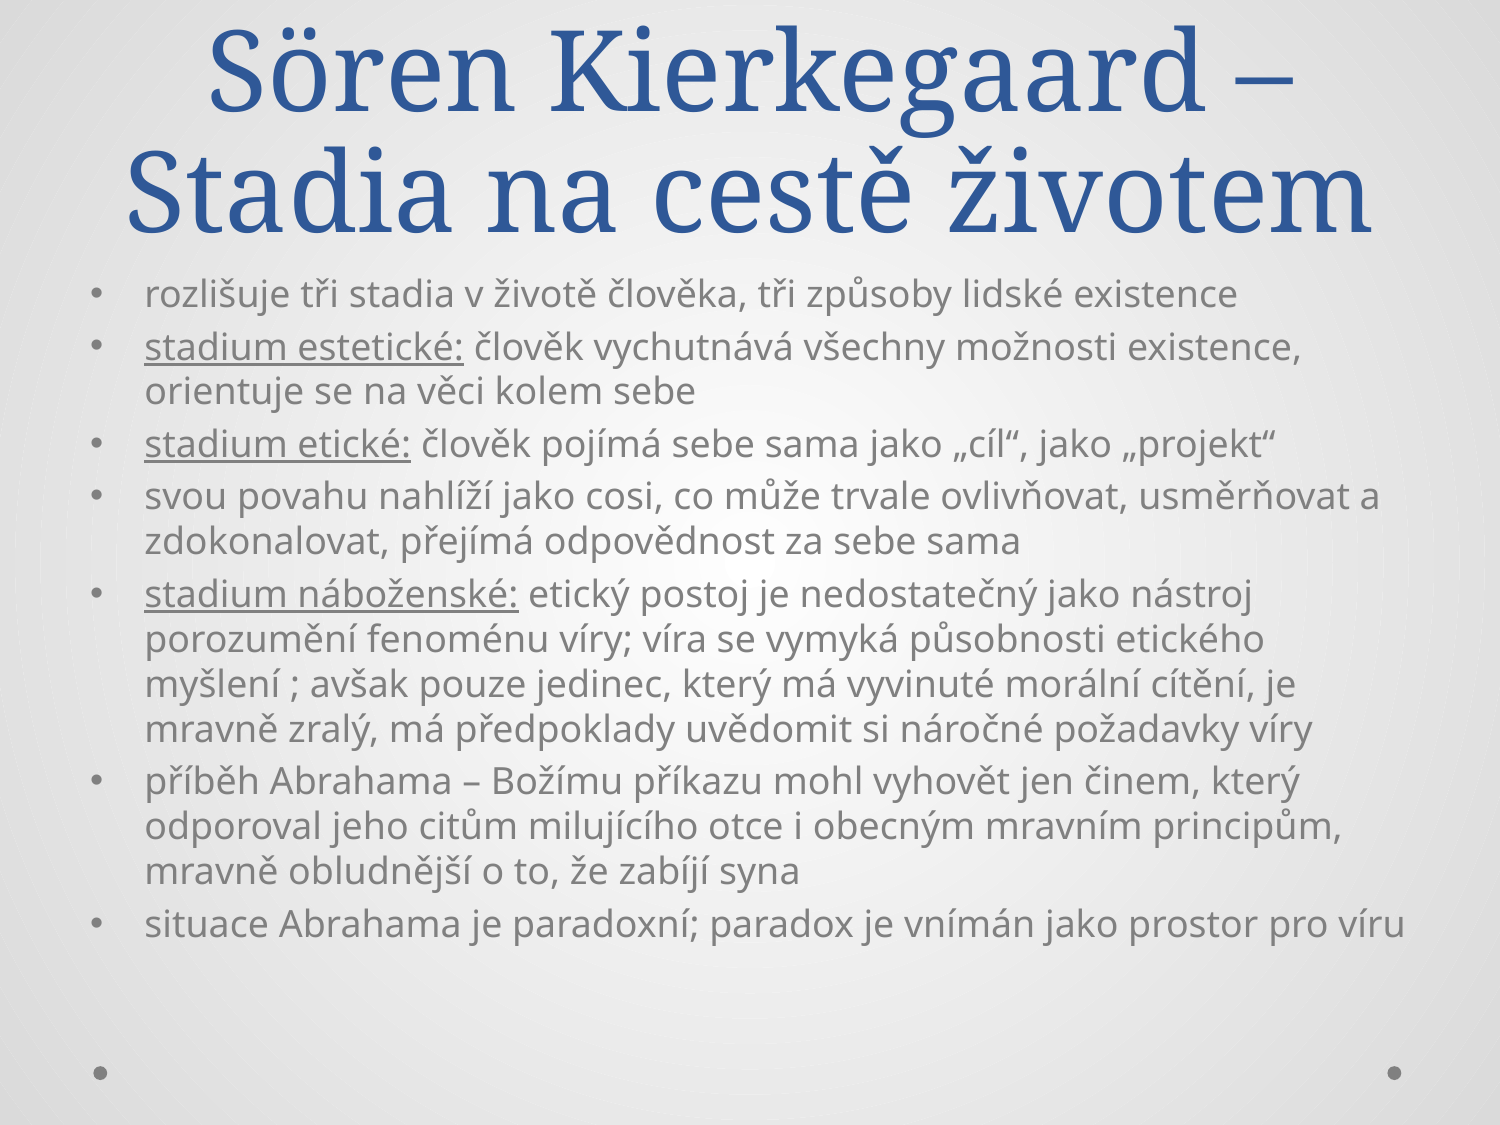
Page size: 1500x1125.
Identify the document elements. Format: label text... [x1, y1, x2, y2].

list rozlišuje tři stadia v životě člověka, tři způsoby lidské existence stadium estetické: člověk vychutnává všechny možnosti existence, orientuje se na věci kolem sebe stadium etické: člověk pojímá sebe sama jako „cíl“, jako „projekt“ svou povahu nahlíží jako cosi, co může trvale ovlivňovat, usměrňovat a zdokonalovat, přejímá odpovědnost za sebe sama stadium náboženské: etický postoj je nedostatečný jako nástroj porozumění fenoménu víry; víra se vymyká působnosti etického myšlení ; avšak pouze jedinec, který má vyvinuté morální cítění, je mravně zralý, má předpoklady uvědomit si náročné požadavky víry příběh Abrahama – Božímu příkazu mohl vyhovět jen činem, který odporoval jeho citům milujícího otce i obecným mravním principům, mravně obludnější o to, že zabíjí syna situace Abrahama je paradoxní; paradox je vnímán jako prostor pro víru [75, 262, 1425, 1005]
title Sören Kierkegaard – Stadia na cestě životem [75, 0, 1425, 262]
